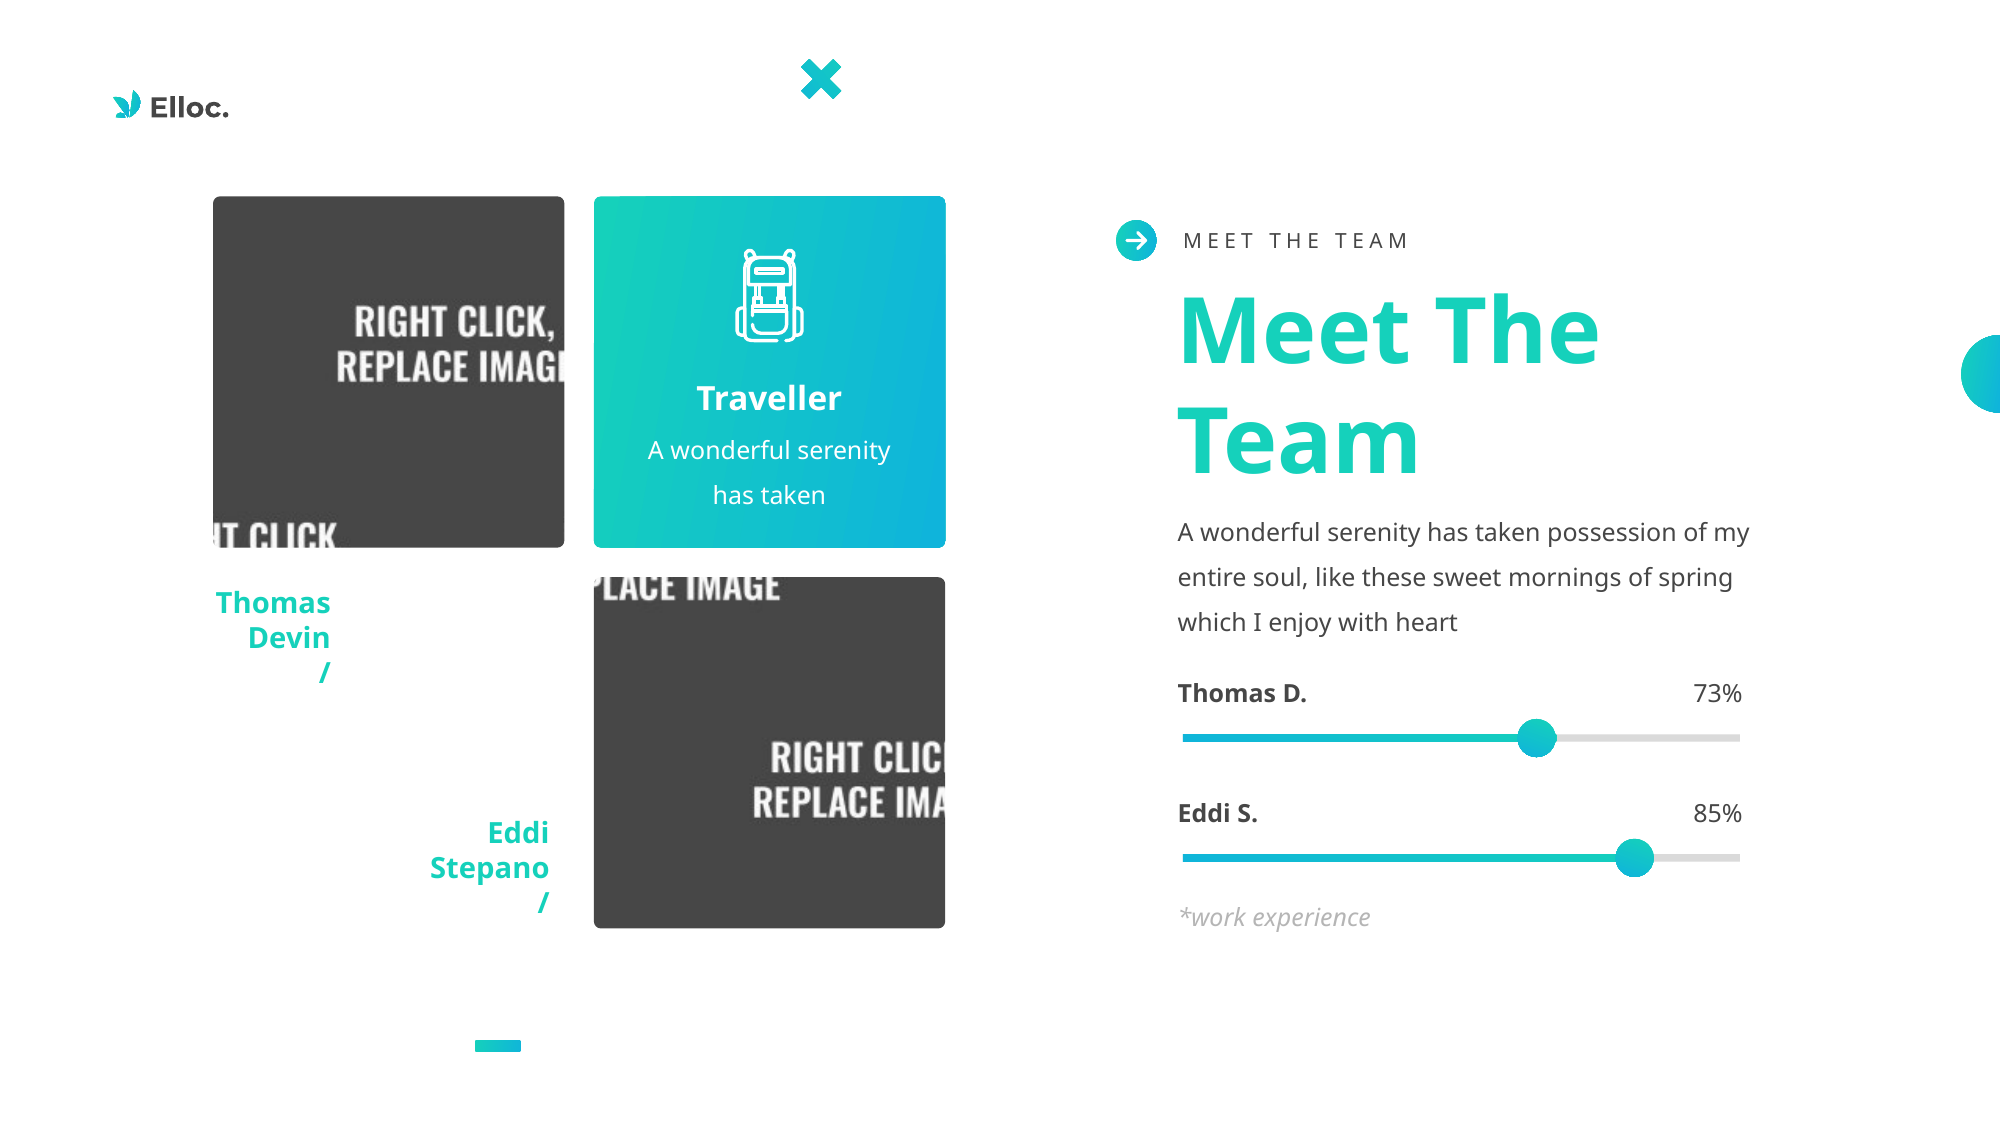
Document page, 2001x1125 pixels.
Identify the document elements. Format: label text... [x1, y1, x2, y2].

text_box [1614, 837, 1655, 878]
text_box [1182, 853, 1615, 863]
text_box *work experience [1162, 894, 1410, 940]
text_box A wonderful serenity has taken [613, 425, 926, 517]
list Meet The Team [1161, 255, 1888, 509]
text_box [592, 195, 947, 549]
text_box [737, 249, 802, 341]
text_box [799, 57, 843, 101]
text_box [1182, 733, 1516, 743]
picture [213, 196, 565, 548]
text_box [1557, 733, 1741, 743]
text_box 73% [1661, 670, 1758, 715]
text_box [1516, 717, 1557, 759]
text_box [1115, 220, 1157, 261]
text_box Traveller [593, 369, 946, 425]
text_box Thomas D. [1162, 670, 1410, 715]
text_box 85% [1661, 790, 1758, 835]
text_box Eddi Stepano / [411, 807, 565, 927]
text_box Thomas Devin / [155, 577, 346, 697]
text_box [1655, 853, 1741, 863]
text_box [1960, 333, 2000, 414]
text_box Eddi S. [1162, 790, 1410, 835]
list M E E T T H E T E A M [1168, 216, 1823, 264]
text_box [474, 1039, 521, 1052]
text_box A wonderful serenity has taken possession of my entire soul, like these sweet mornings of spring which I enjoy with heart [1162, 494, 1771, 644]
picture [593, 577, 946, 929]
